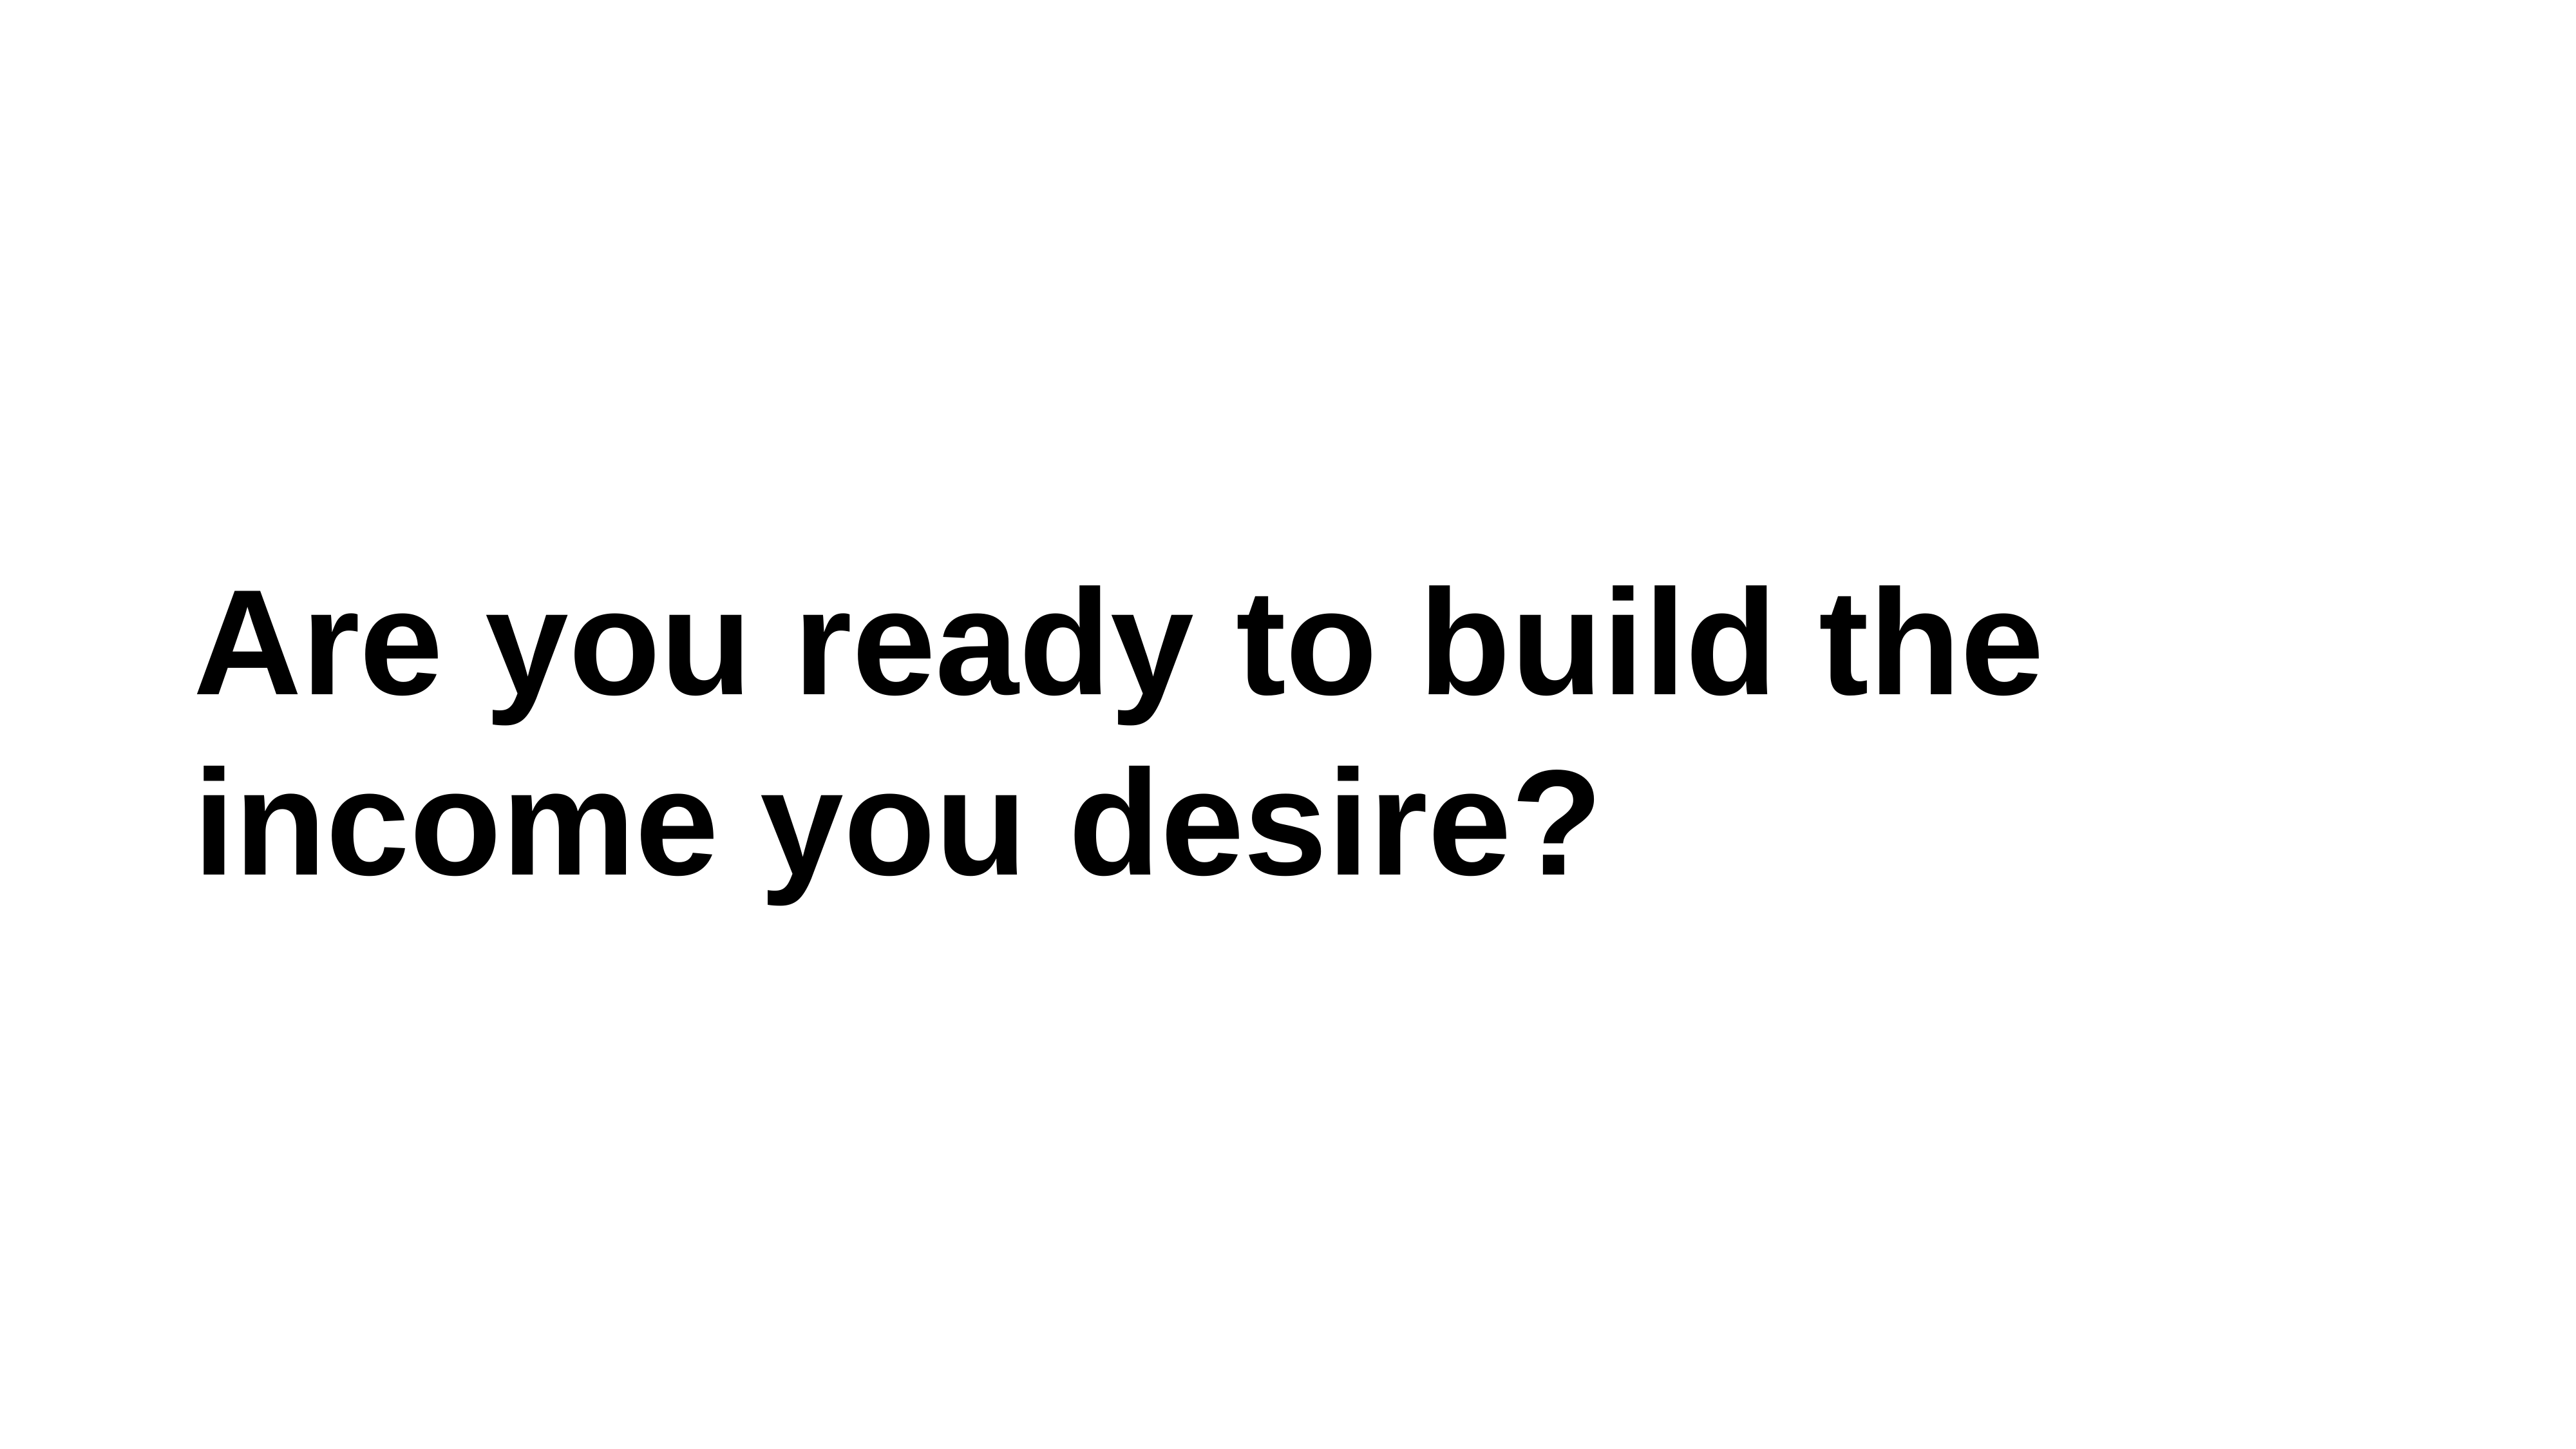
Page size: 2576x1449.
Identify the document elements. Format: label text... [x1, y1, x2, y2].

title Are you ready to build the income you desire? [187, 478, 2389, 971]
